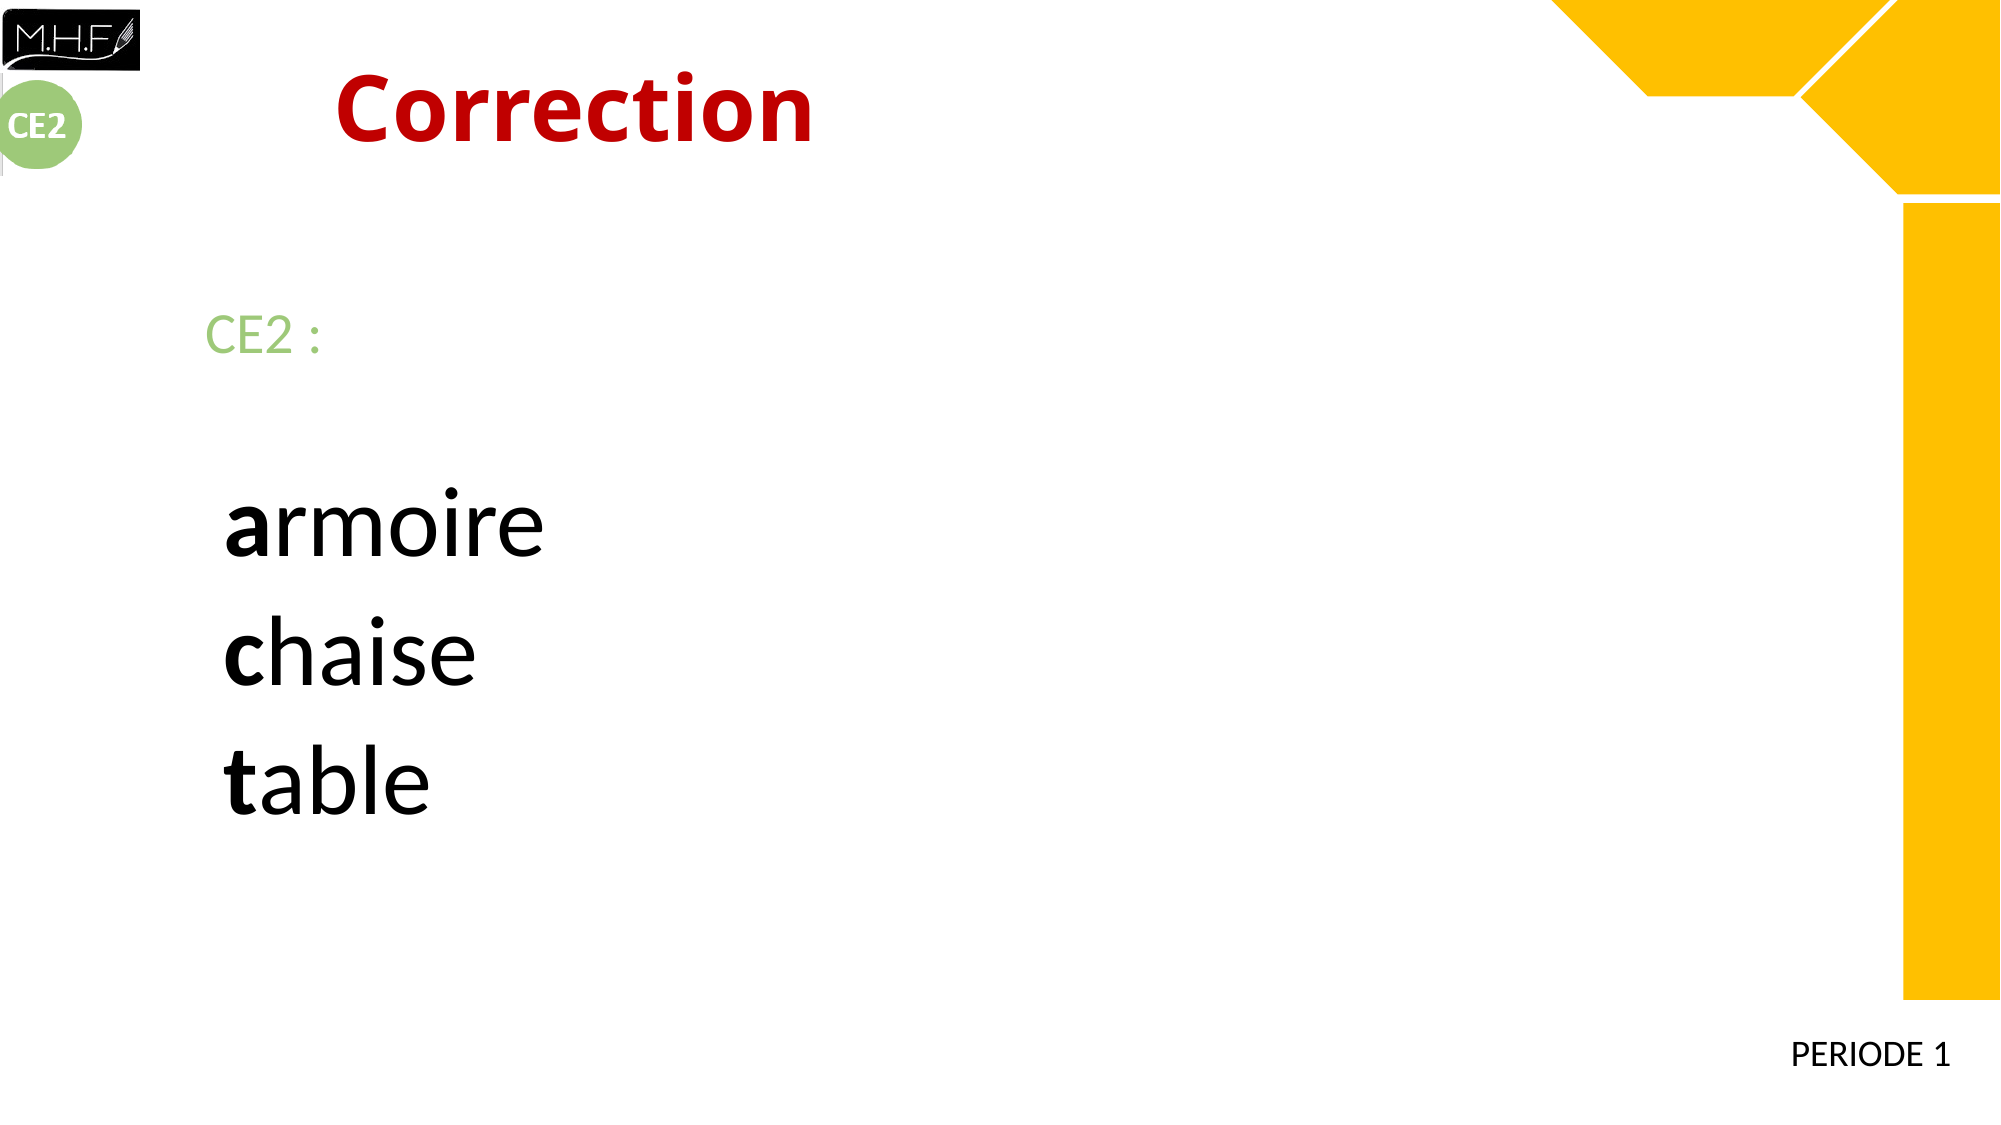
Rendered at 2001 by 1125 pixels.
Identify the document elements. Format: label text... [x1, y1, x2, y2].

title Correction [318, 3, 1865, 221]
picture [0, 7, 140, 176]
text_box PERIODE 1 [1362, 1021, 1967, 1125]
text_box [1902, 202, 2000, 1001]
text_box [1549, 0, 1892, 98]
text_box [1799, 0, 2000, 196]
text_box CE2 : armoire chaise table [190, 295, 1012, 1010]
